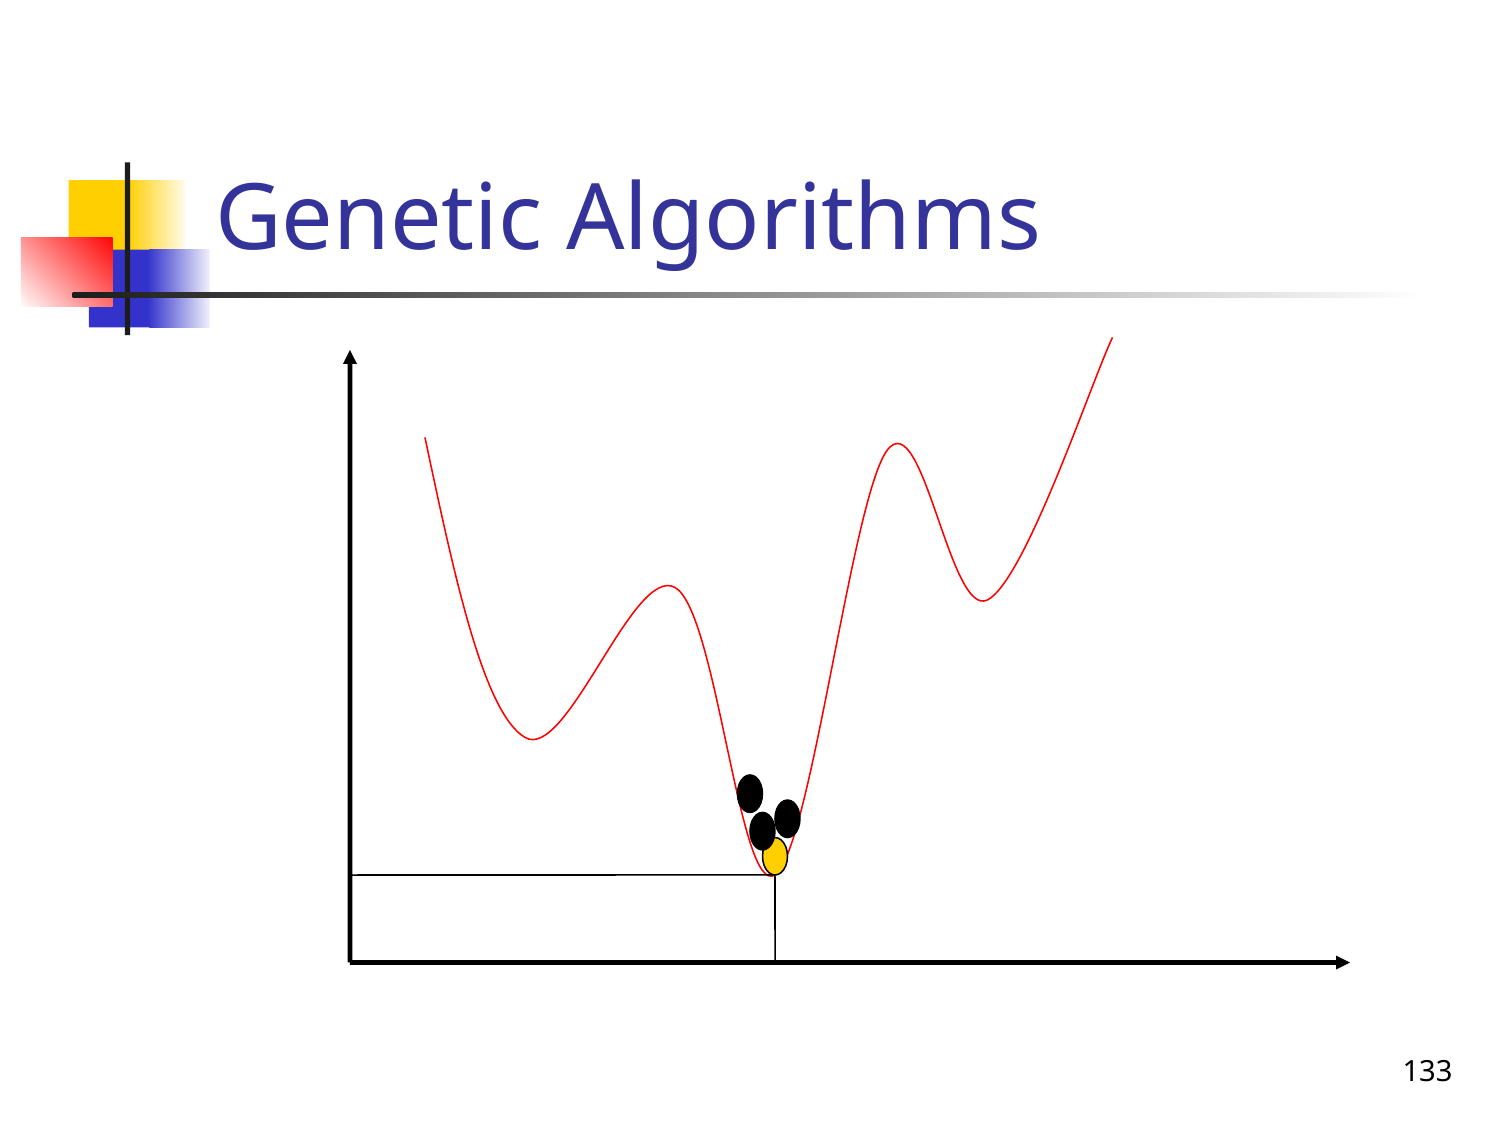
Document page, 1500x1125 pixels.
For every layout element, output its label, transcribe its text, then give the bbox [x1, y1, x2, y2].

text_box [750, 812, 775, 850]
text_box [424, 337, 1113, 874]
text_box [762, 837, 788, 876]
text_box [343, 349, 357, 875]
text_box [774, 800, 800, 838]
text_box [776, 956, 1351, 969]
slide_number 133 [1154, 1023, 1468, 1100]
title Genetic Algorithms [199, 140, 1479, 276]
text_box [737, 774, 763, 813]
